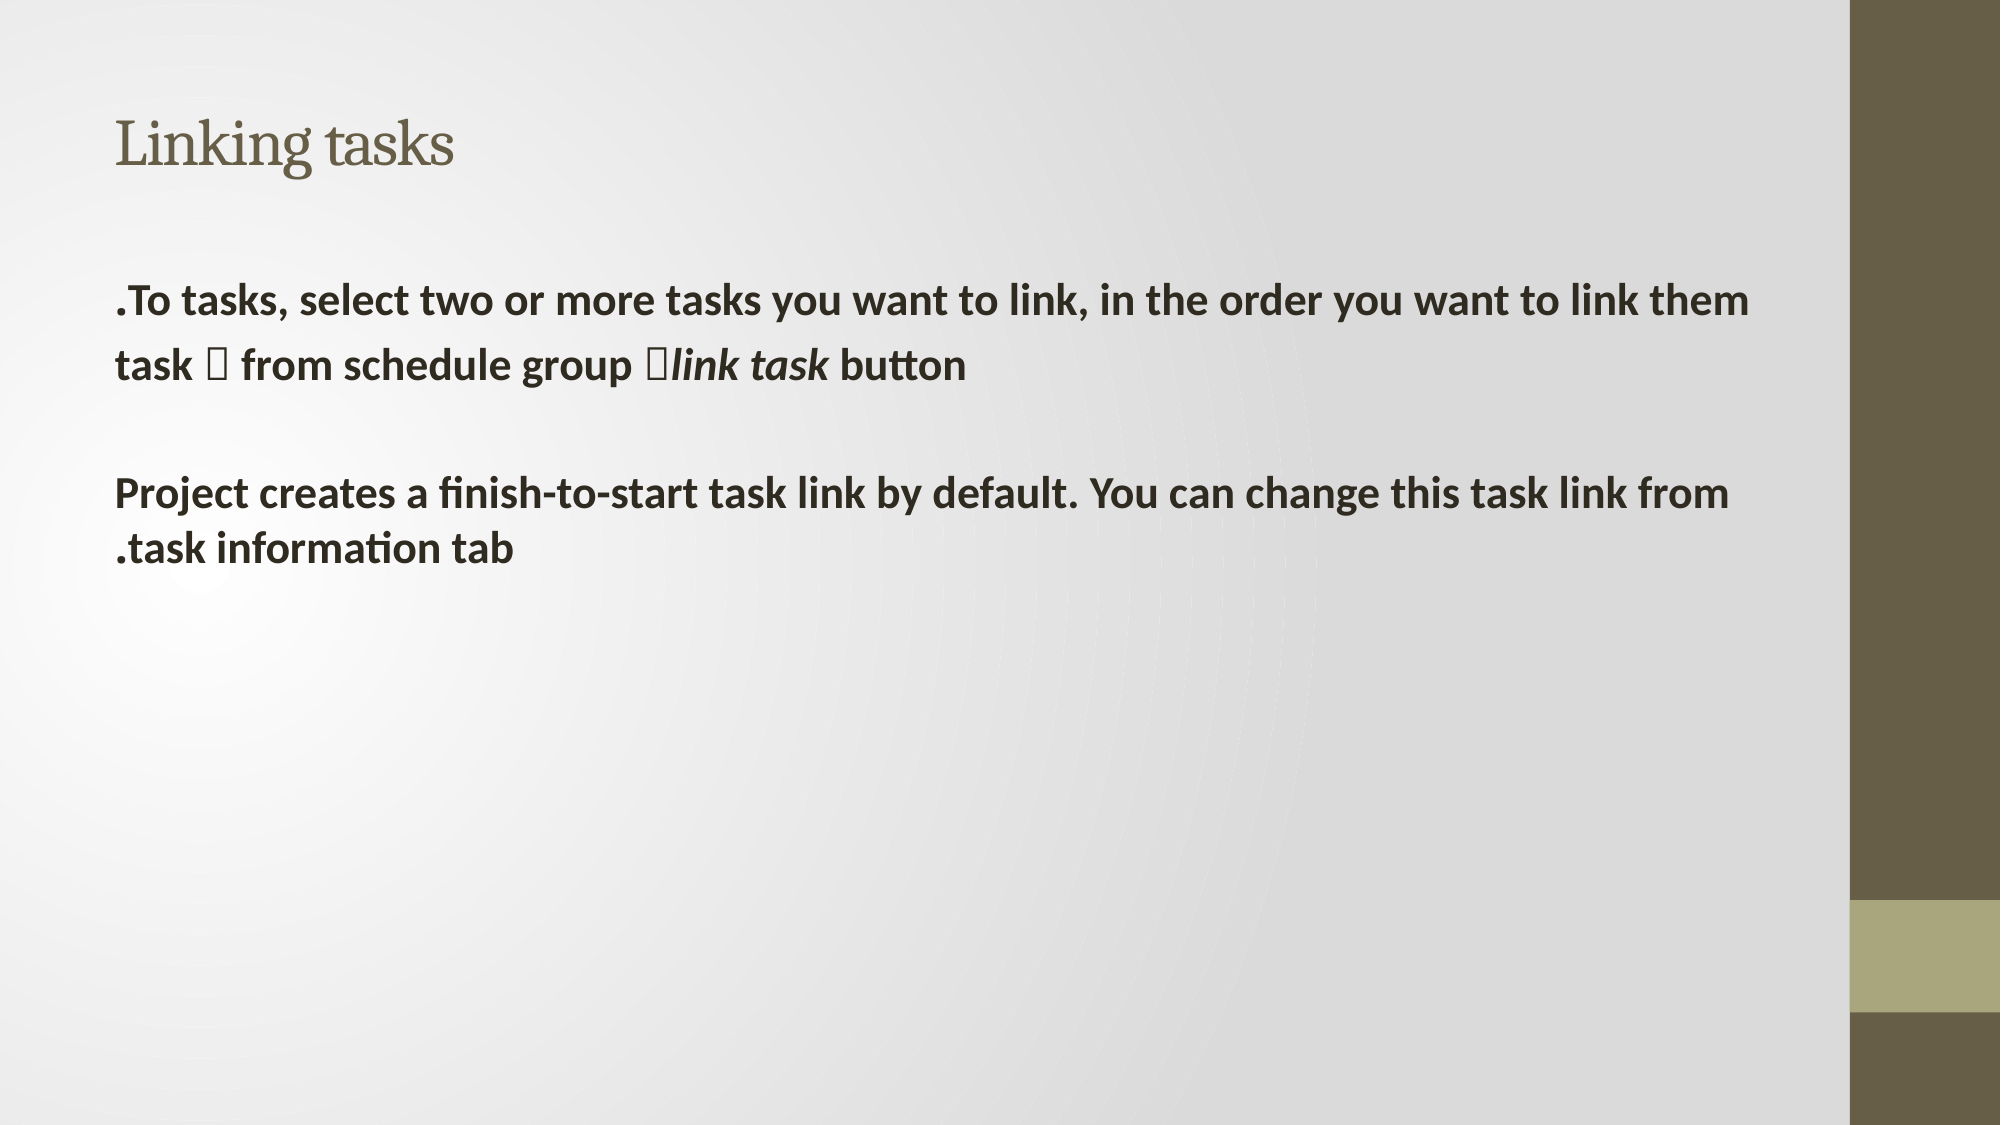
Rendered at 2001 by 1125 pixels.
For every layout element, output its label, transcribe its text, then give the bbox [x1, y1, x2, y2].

list To tasks, select two or more tasks you want to link, in the order you want to link them. task  from schedule group link task button Project creates a finish-to-start task link by default. You can change this task link from task information tab. [99, 262, 1767, 1050]
title Linking tasks [99, 45, 1767, 233]
